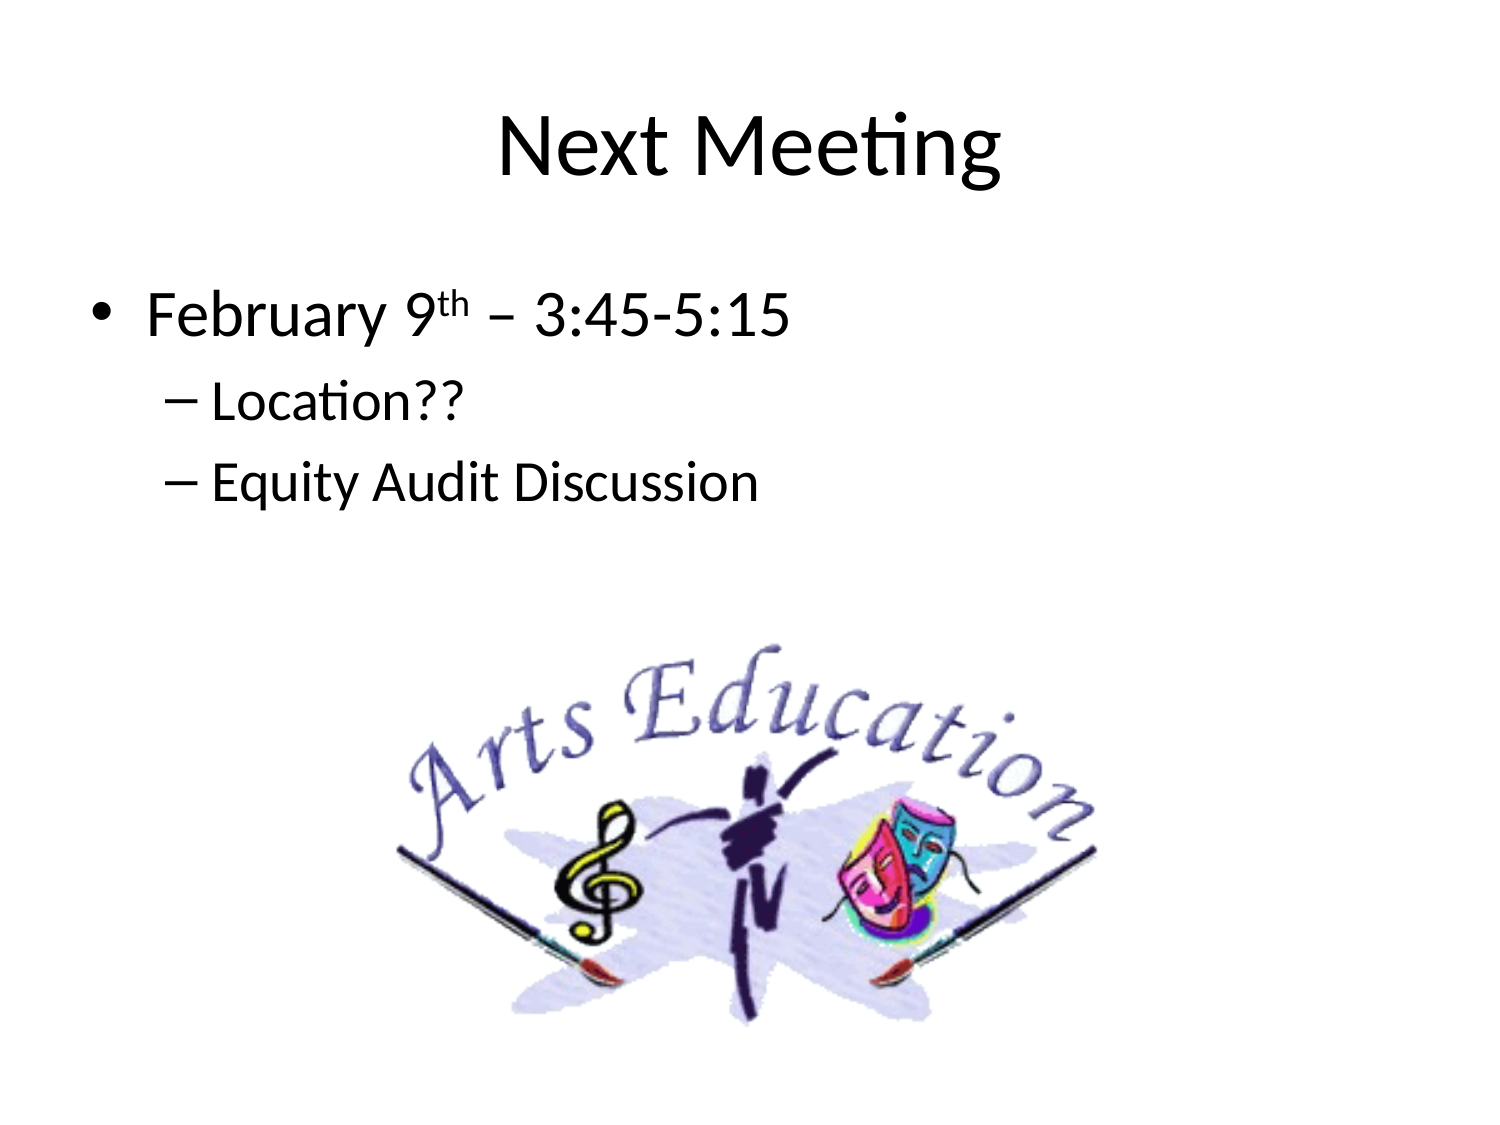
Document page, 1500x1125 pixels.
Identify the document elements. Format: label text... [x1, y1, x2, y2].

title Next Meeting [75, 45, 1425, 233]
picture [387, 634, 1113, 1040]
list February 9th – 3:45-5:15 Location?? Equity Audit Discussion [75, 262, 1425, 1005]
